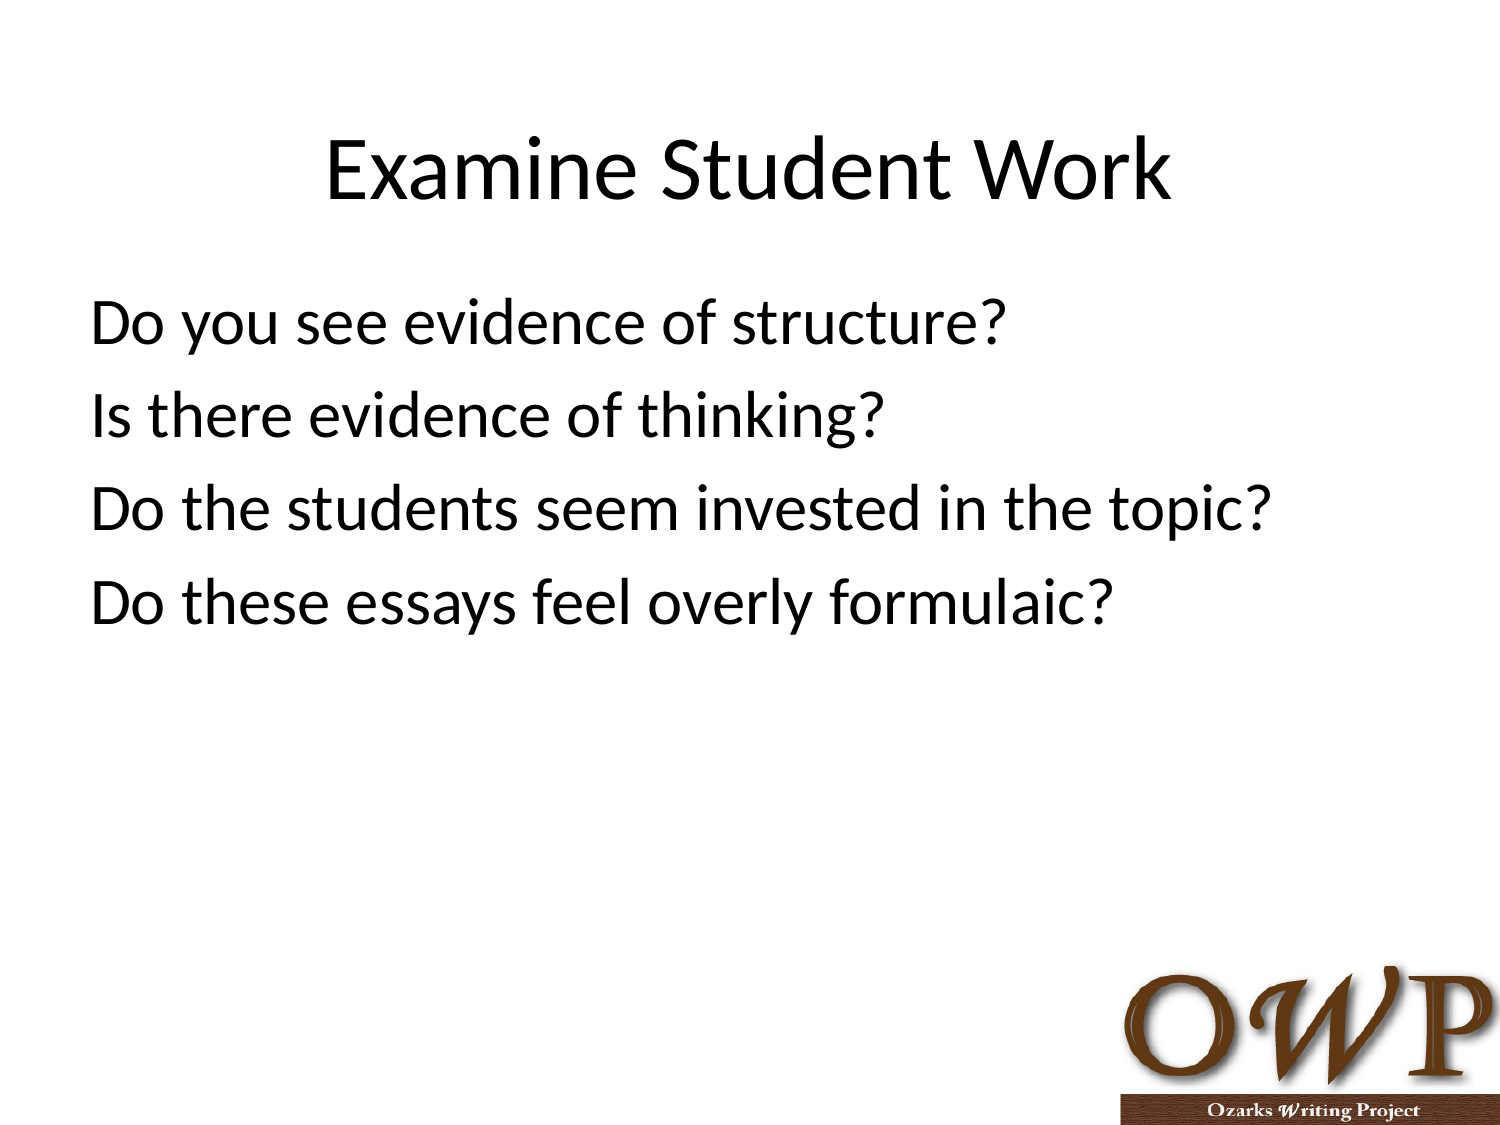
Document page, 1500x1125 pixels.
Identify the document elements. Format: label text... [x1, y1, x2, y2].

title Examine Student Work [75, 45, 1425, 233]
picture [1120, 957, 1500, 1125]
list Do you see evidence of structure? Is there evidence of thinking? Do the students seem invested in the topic? Do these essays feel overly formulaic? [75, 262, 1425, 1078]
